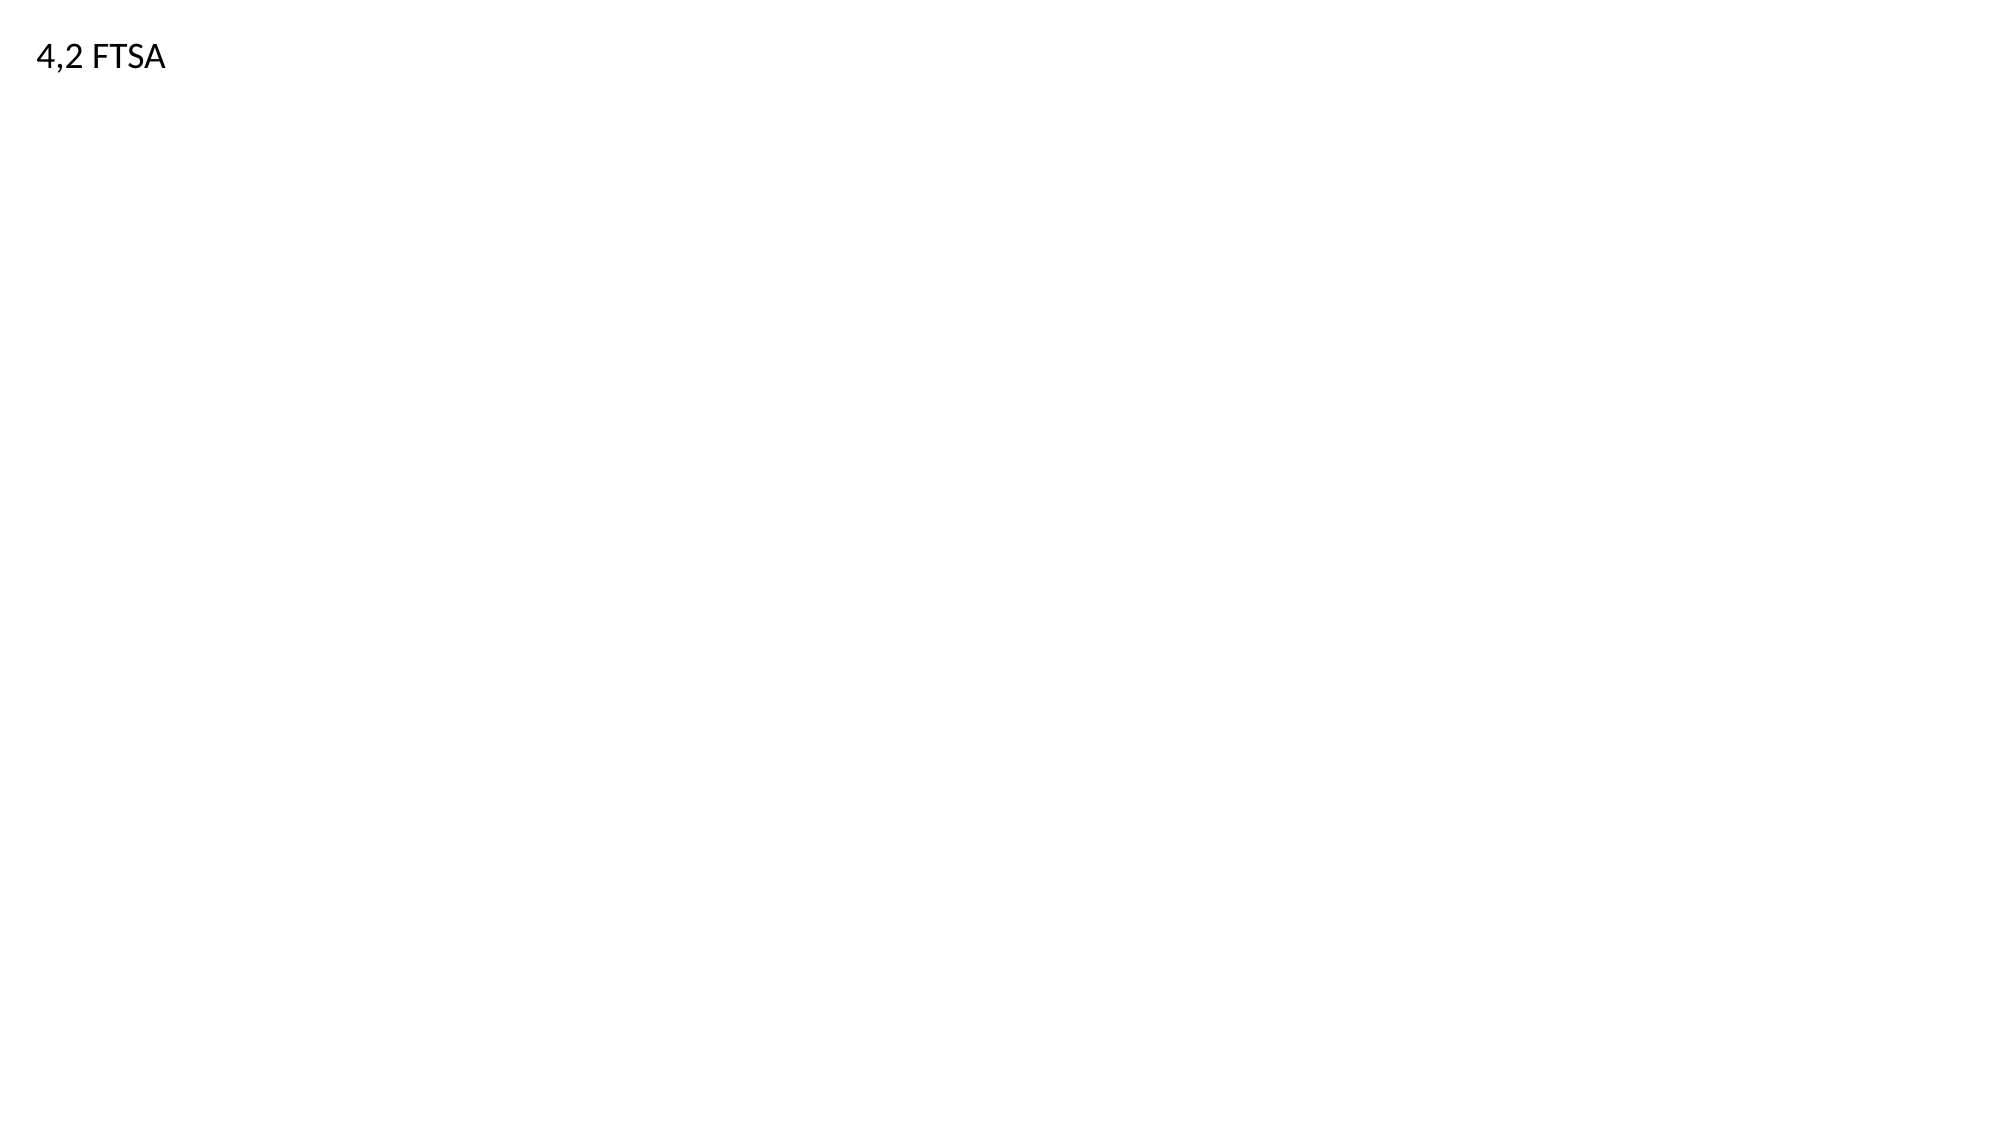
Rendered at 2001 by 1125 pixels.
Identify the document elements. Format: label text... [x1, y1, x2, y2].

text_box 4,2 FTSA [21, 23, 1444, 83]
